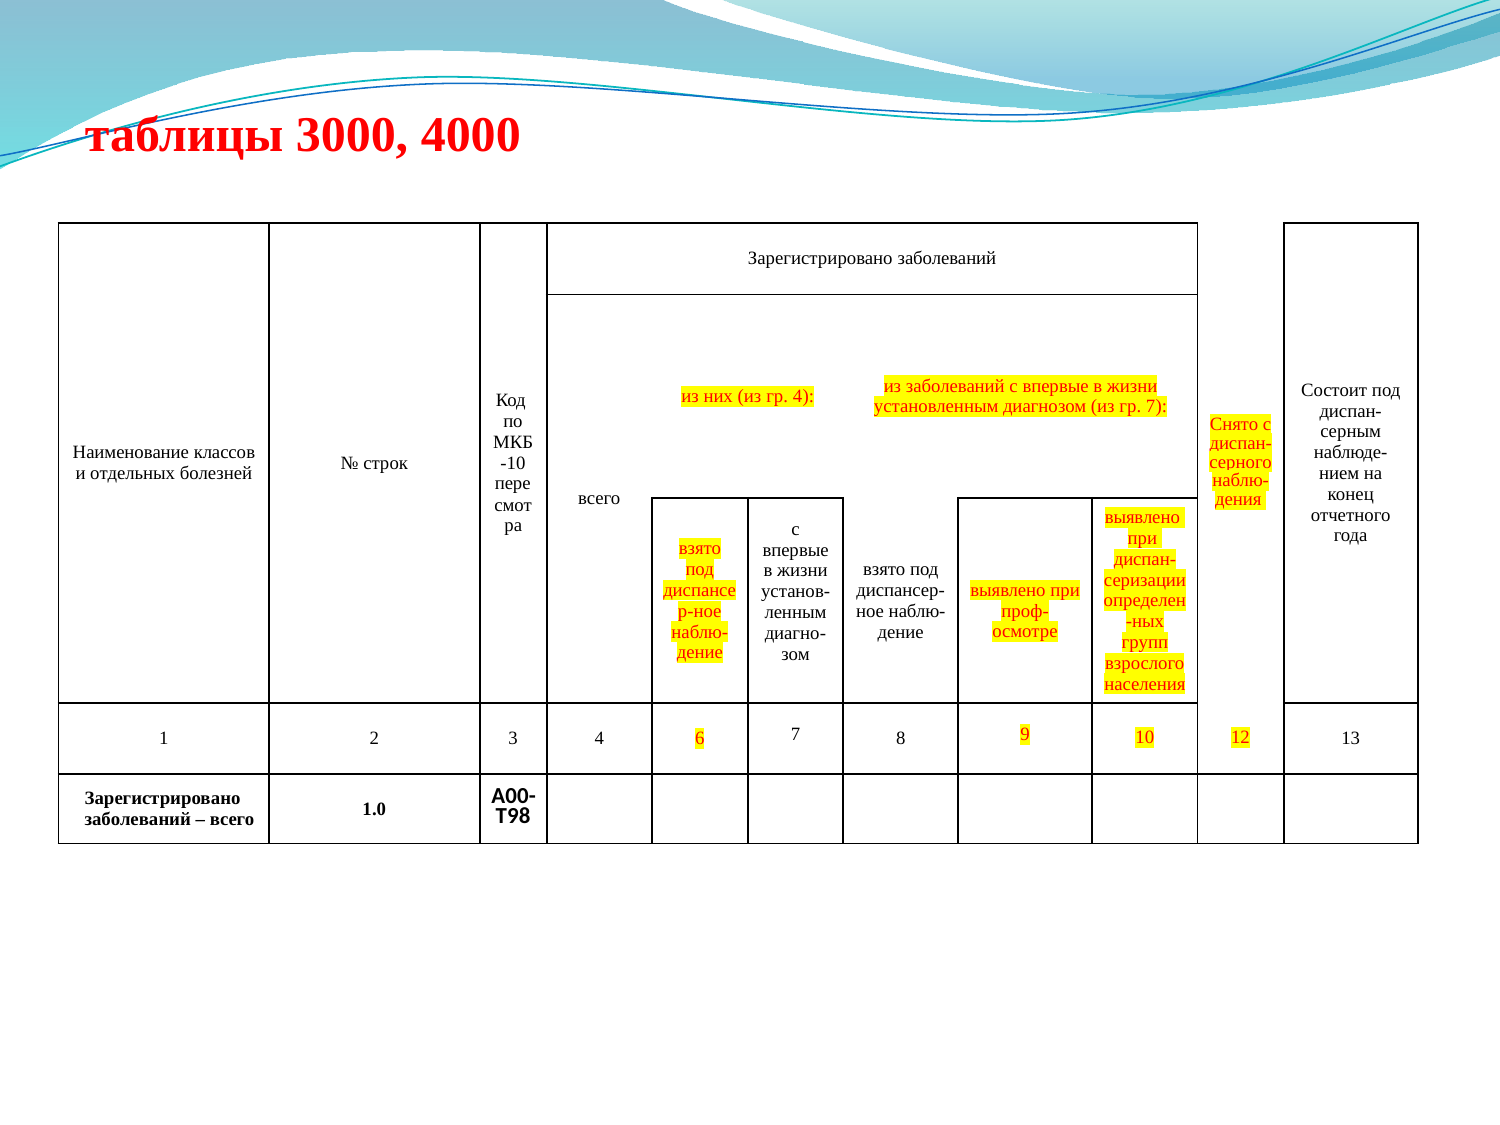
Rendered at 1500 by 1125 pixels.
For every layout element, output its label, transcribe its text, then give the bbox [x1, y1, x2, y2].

table_cell [548, 775, 651, 843]
table_cell с впервые в жизни установ- ленным диагно-зом [749, 499, 842, 702]
table_cell всего [548, 295, 652, 702]
table_cell [1093, 775, 1197, 843]
table_cell 4 [548, 704, 651, 773]
table_cell [844, 775, 957, 843]
table_header № строк [270, 224, 479, 702]
table_cell 3 [481, 704, 546, 773]
table_cell 1.0 [270, 775, 479, 843]
table_cell [959, 775, 1091, 843]
table_cell взято под диспансер-ное наблю- дение [653, 499, 747, 702]
table_cell 1 [59, 704, 268, 773]
table_header Зарегистрировано заболеваний [548, 224, 1197, 294]
table_header Код по МКБ-10 пересмотра [481, 224, 546, 702]
table_cell 7 [749, 704, 842, 773]
table_cell выявлено при проф-осмотре [959, 499, 1091, 702]
table_header Состоит под диспан-серным наблюде-нием на конец отчетного года [1285, 224, 1417, 702]
table_cell [1285, 775, 1417, 843]
table_header Снято с диспан-серного наблю-дения [1198, 223, 1283, 703]
table_cell 8 [844, 704, 957, 773]
table_cell 10 [1093, 704, 1197, 773]
table_cell 2 [270, 704, 479, 773]
text_box таблицы 3000, 4000 [70, 93, 924, 169]
table_header Наименование классов и отдельных болезней [59, 224, 268, 702]
table_cell [749, 775, 842, 843]
table_cell выявлено при диспан- серизации определен-ных групп взрослого населения [1093, 499, 1197, 702]
table_cell [1198, 775, 1283, 843]
table_cell взято под диспансер-ное наблю- дение [844, 498, 957, 702]
table_cell 13 [1285, 704, 1417, 773]
table_cell 6 [653, 704, 747, 773]
table_cell 12 [1198, 703, 1283, 773]
table_cell из них (из гр. 4): [652, 295, 843, 497]
table_cell из заболеваний с впервые в жизни установленным диагнозом (из гр. 7): [843, 295, 1197, 498]
table_cell 9 [959, 704, 1091, 773]
table_cell А00-Т98 [481, 775, 546, 843]
table_cell Зарегистрировано заболеваний – всего [59, 775, 268, 843]
table_cell [653, 775, 747, 843]
